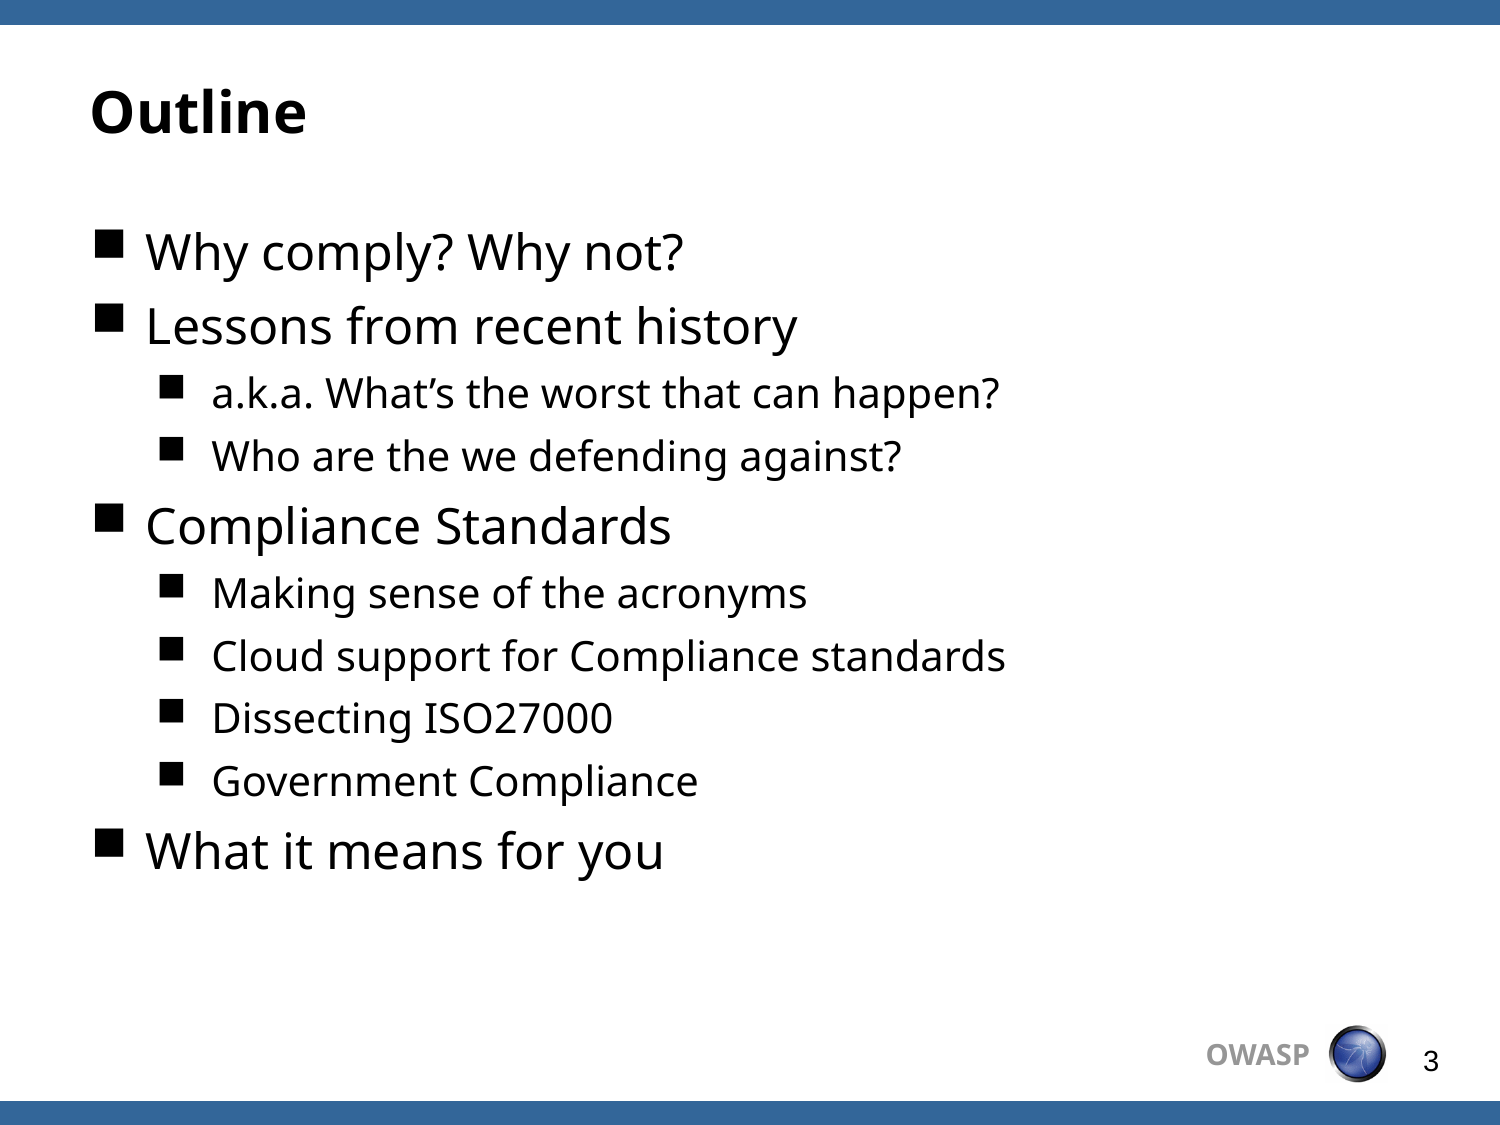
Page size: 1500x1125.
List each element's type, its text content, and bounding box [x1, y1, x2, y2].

picture [1325, 1024, 1388, 1083]
title Outline [75, 45, 1425, 175]
list Why comply? Why not? Lessons from recent history a.k.a. What’s the worst that can happen? Who are the we defending against? Compliance Standards Making sense of the acronyms Cloud support for Compliance standards Dissecting ISO27000 Government Compliance What it means for you [75, 212, 1425, 1005]
slide_number 3 [1408, 1034, 1475, 1096]
